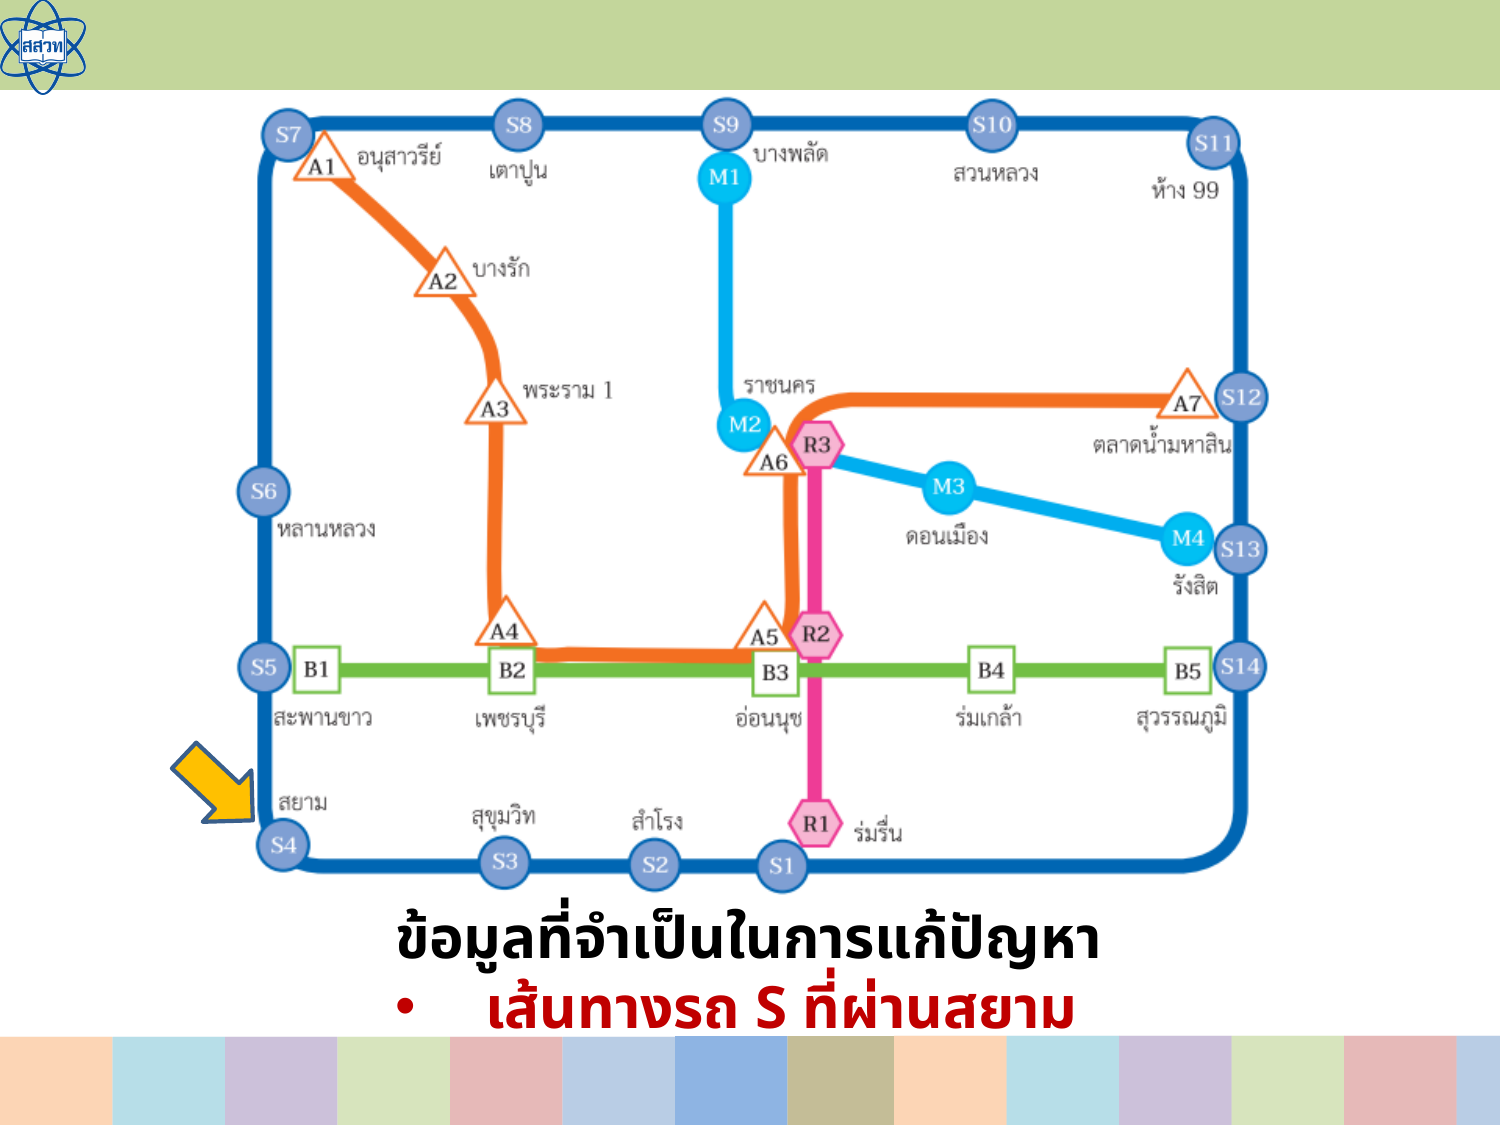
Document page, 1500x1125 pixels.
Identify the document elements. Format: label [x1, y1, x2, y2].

text_box [170, 752, 1232, 1050]
picture [0, 0, 86, 95]
picture [217, 91, 1281, 902]
